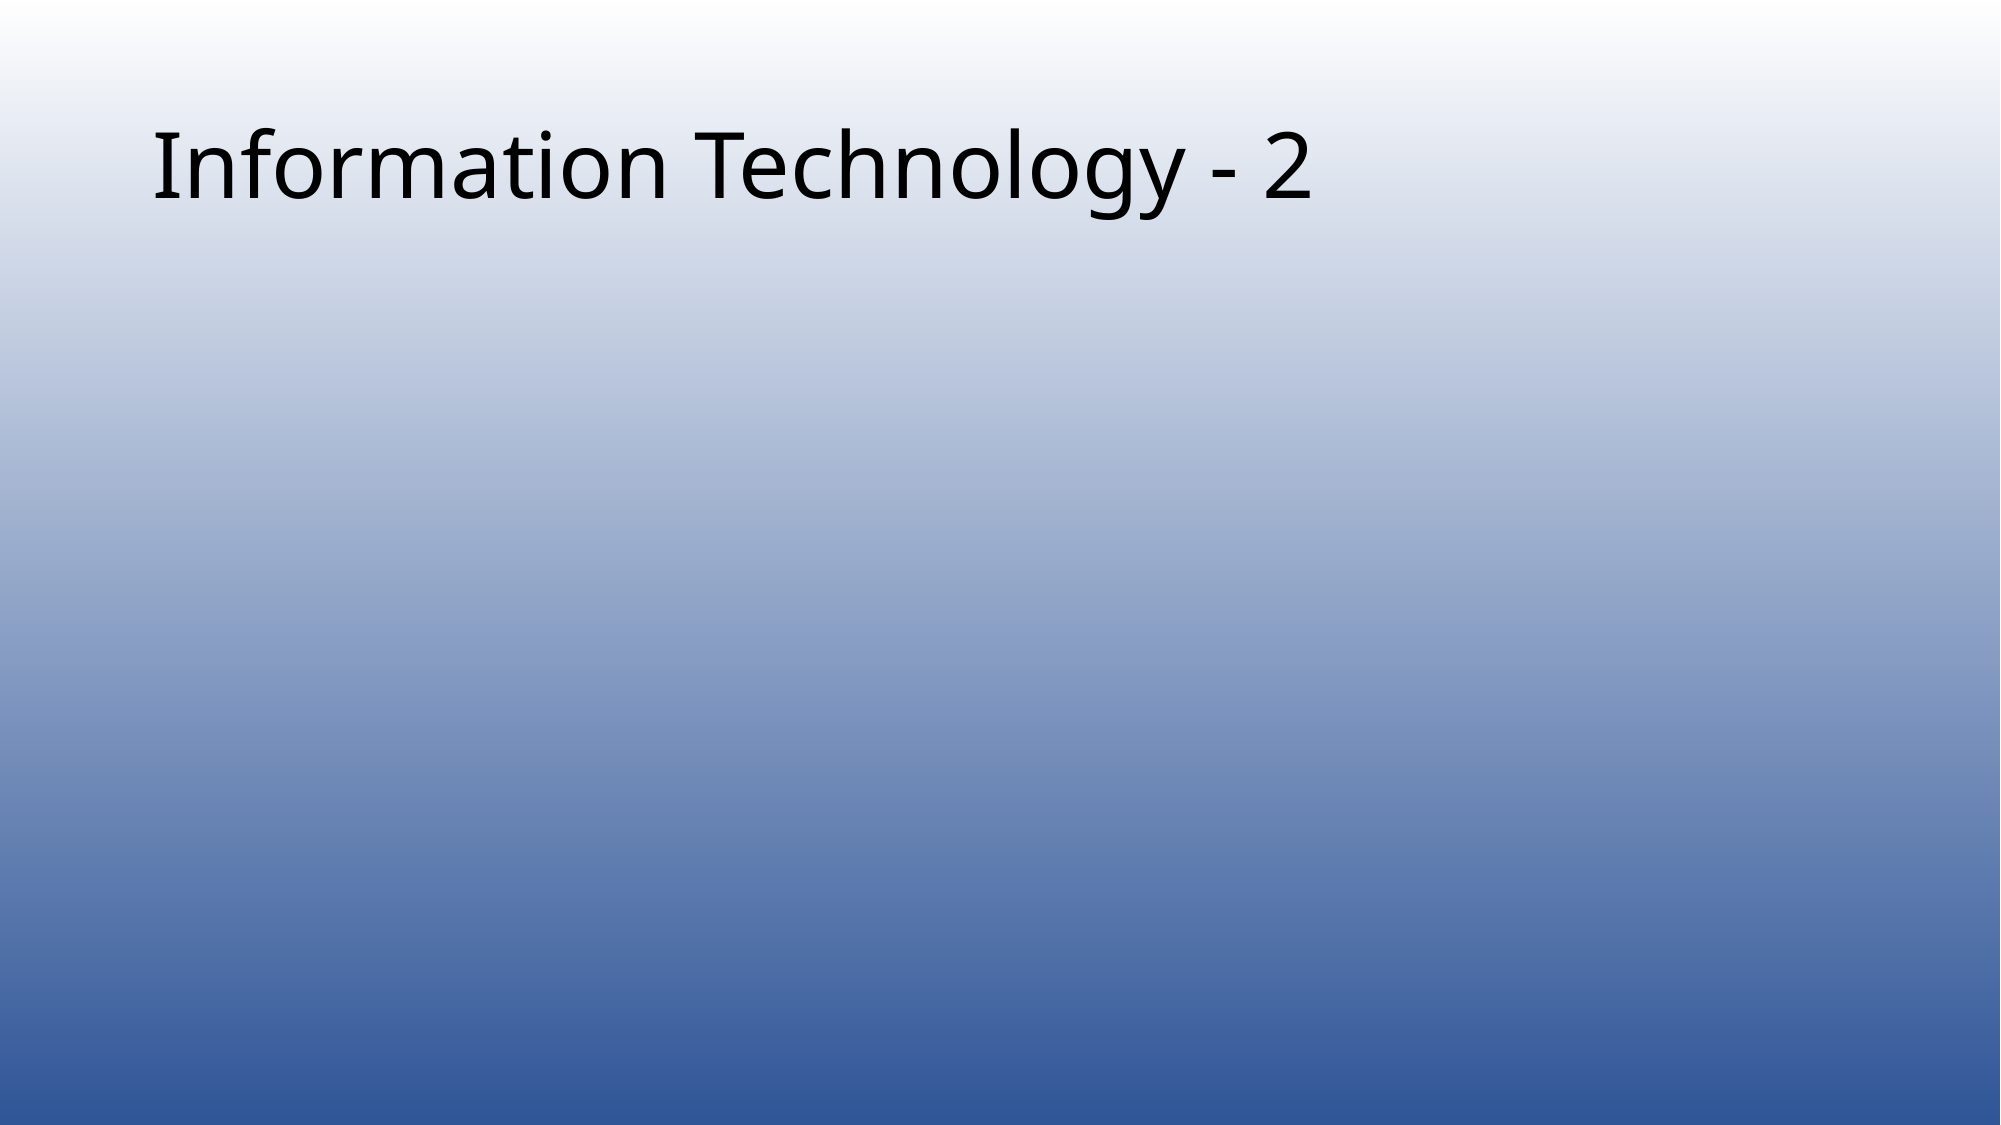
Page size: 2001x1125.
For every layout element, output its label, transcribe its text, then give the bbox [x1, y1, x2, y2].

title Information Technology - 2 [137, 59, 1863, 278]
